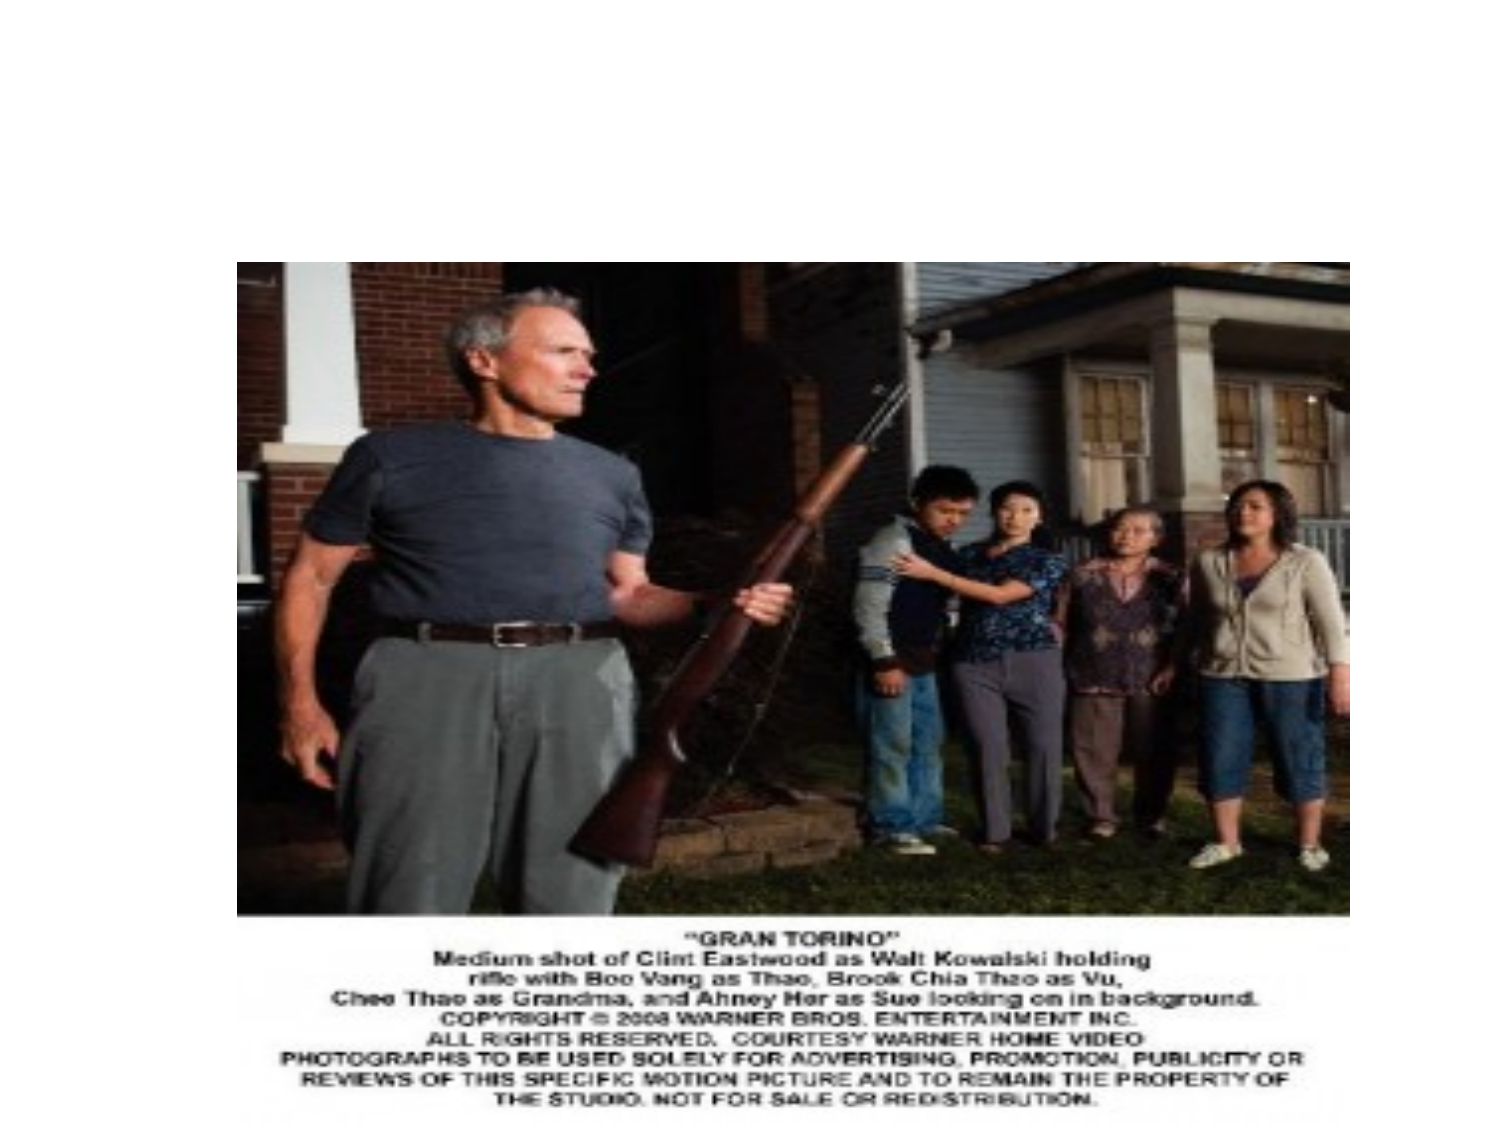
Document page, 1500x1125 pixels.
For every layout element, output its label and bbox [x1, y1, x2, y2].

list [237, 262, 1351, 1125]
